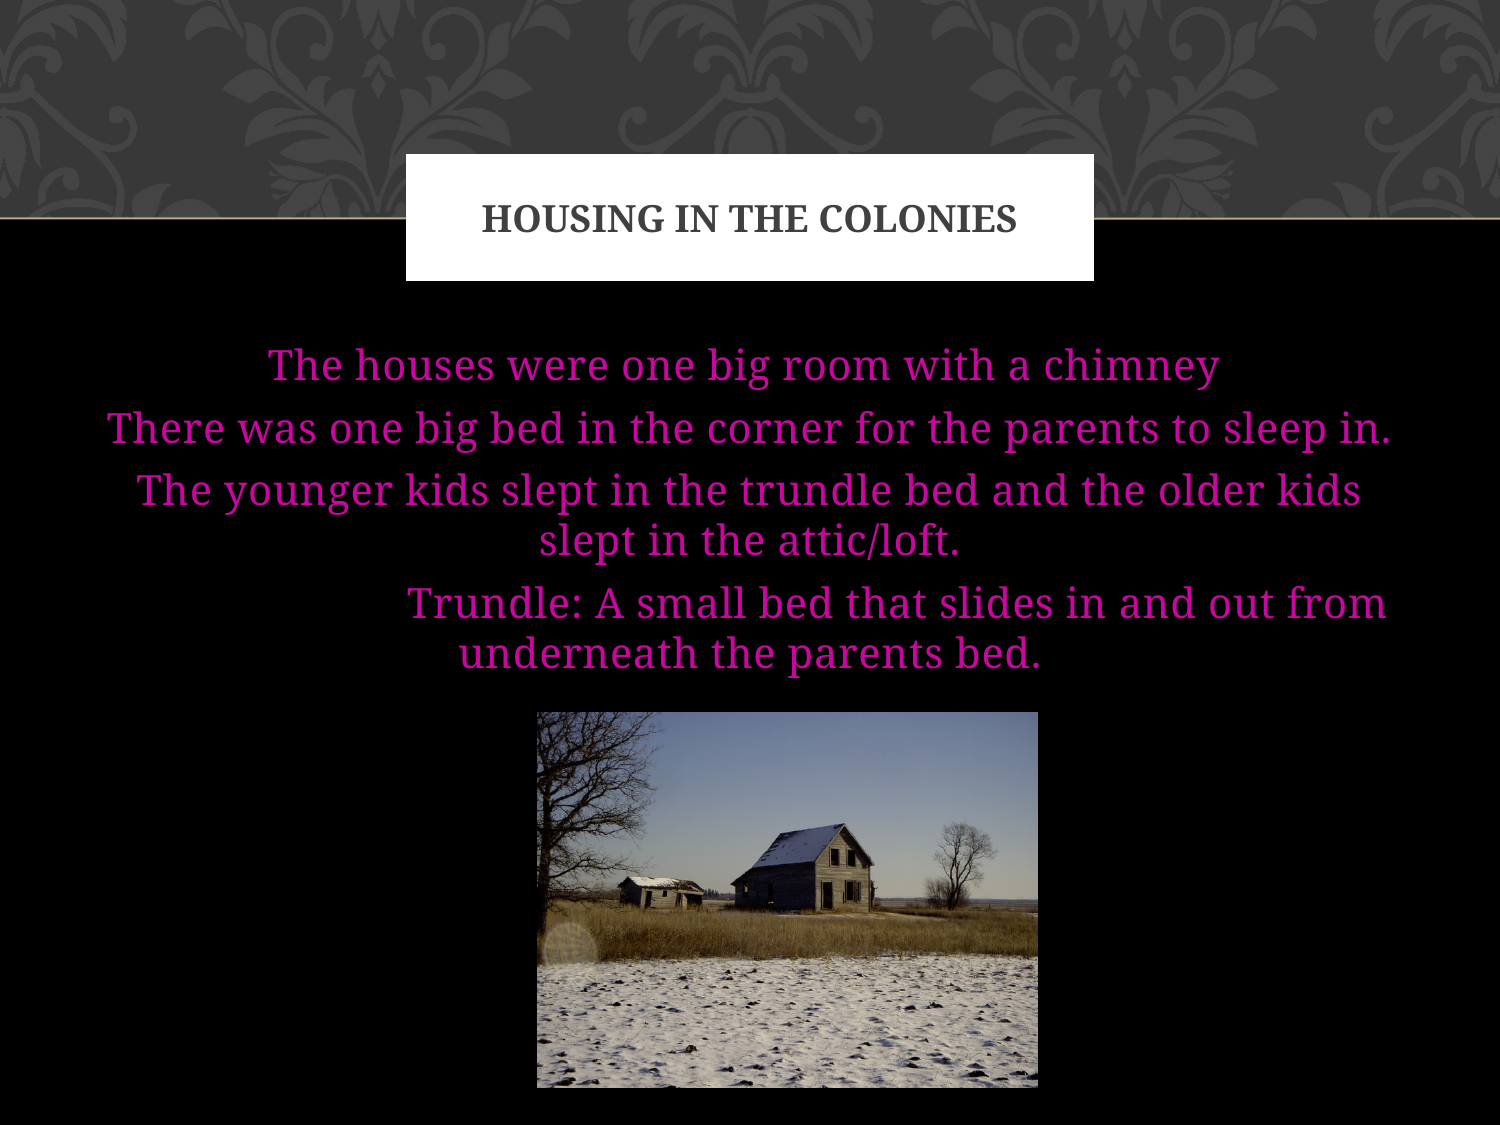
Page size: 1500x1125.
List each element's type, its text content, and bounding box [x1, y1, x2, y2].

picture [537, 712, 1038, 1088]
list The houses were one big room with a chimney There was one big bed in the corner for the parents to sleep in. The younger kids slept in the trundle bed and the older kids slept in the attic/loft. Trundle: A small bed that slides in and out from underneath the parents bed. [75, 331, 1425, 1000]
title Housing in the colonies [406, 154, 1094, 281]
